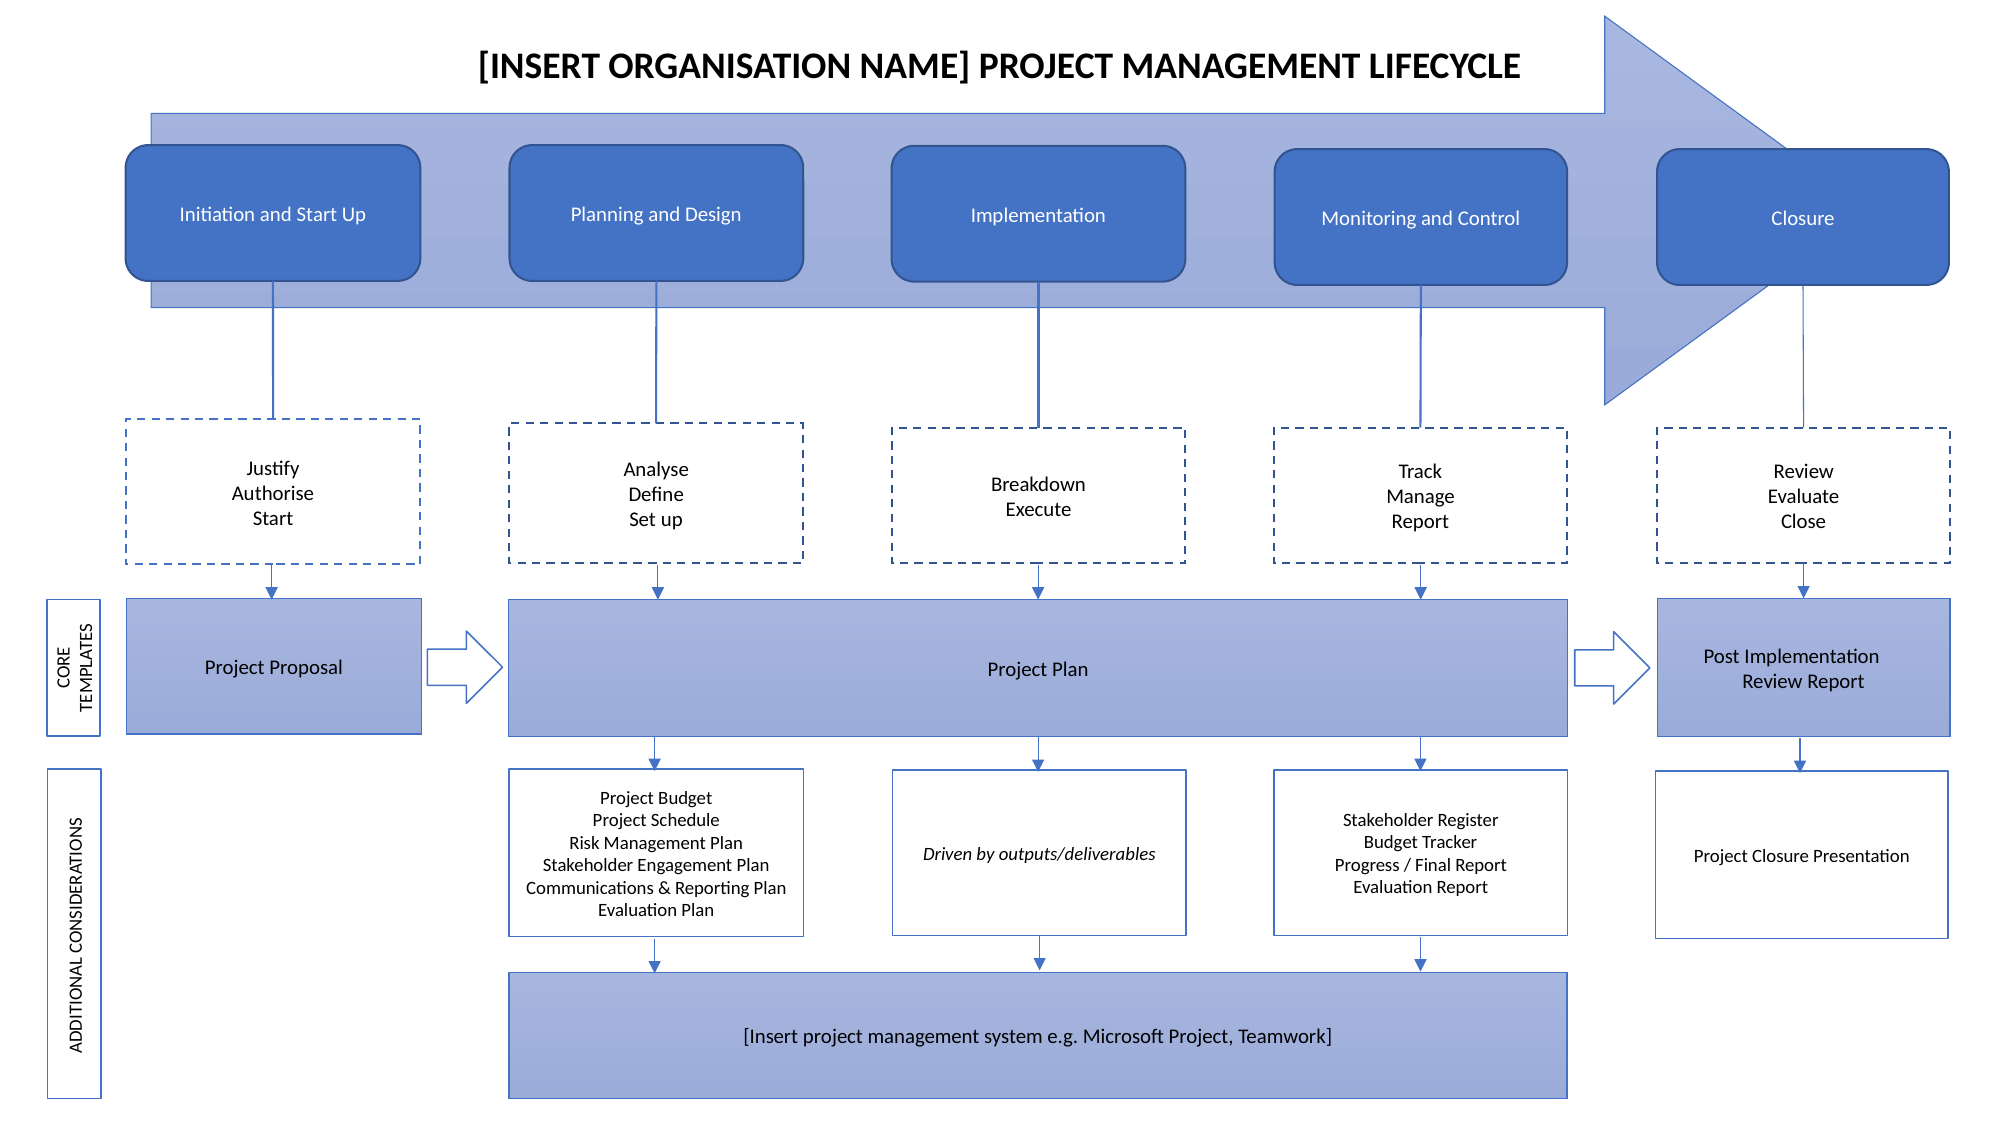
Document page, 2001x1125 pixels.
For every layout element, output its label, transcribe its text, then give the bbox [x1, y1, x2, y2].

text_box Project Proposal [126, 598, 422, 735]
text_box [Insert project management system e.g. Microsoft Project, Teamwork] [508, 972, 1568, 1099]
text_box CORE TEMPLATES [46, 599, 100, 737]
text_box Breakdown Execute [891, 427, 1186, 564]
text_box Project Budget Project Schedule Risk Management Plan Stakeholder Engagement Plan Communications & Reporting Plan Evaluation Plan [508, 769, 804, 937]
text_box Analyse Define Set up [508, 422, 804, 564]
text_box Project Closure Presentation [1655, 771, 1949, 939]
text_box Review Evaluate Close [1656, 427, 1951, 564]
text_box Track Manage Report [1273, 427, 1568, 564]
text_box Stakeholder Register Budget Tracker Progress / Final Report Evaluation Report [1273, 769, 1568, 936]
text_box ADDITIONAL CONSIDERATIONS [47, 769, 101, 1099]
text_box Driven by outputs/deliverables [892, 770, 1187, 936]
text_box Justify Authorise Start [125, 418, 421, 565]
text_box Implementation [890, 144, 1187, 283]
text_box Monitoring and Control [1273, 148, 1569, 286]
text_box [1574, 631, 1650, 705]
text_box Initiation and Start Up [124, 144, 422, 282]
text_box Closure [1656, 148, 1950, 286]
text_box [150, 15, 1787, 406]
text_box Post Implementation Review Report [1657, 598, 1951, 737]
text_box [427, 631, 503, 704]
text_box Project Plan [508, 599, 1568, 737]
text_box [INSERT ORGANISATION NAME] PROJECT MANAGEMENT LIFECYCLE [444, 33, 1556, 94]
text_box Planning and Design [508, 144, 805, 282]
